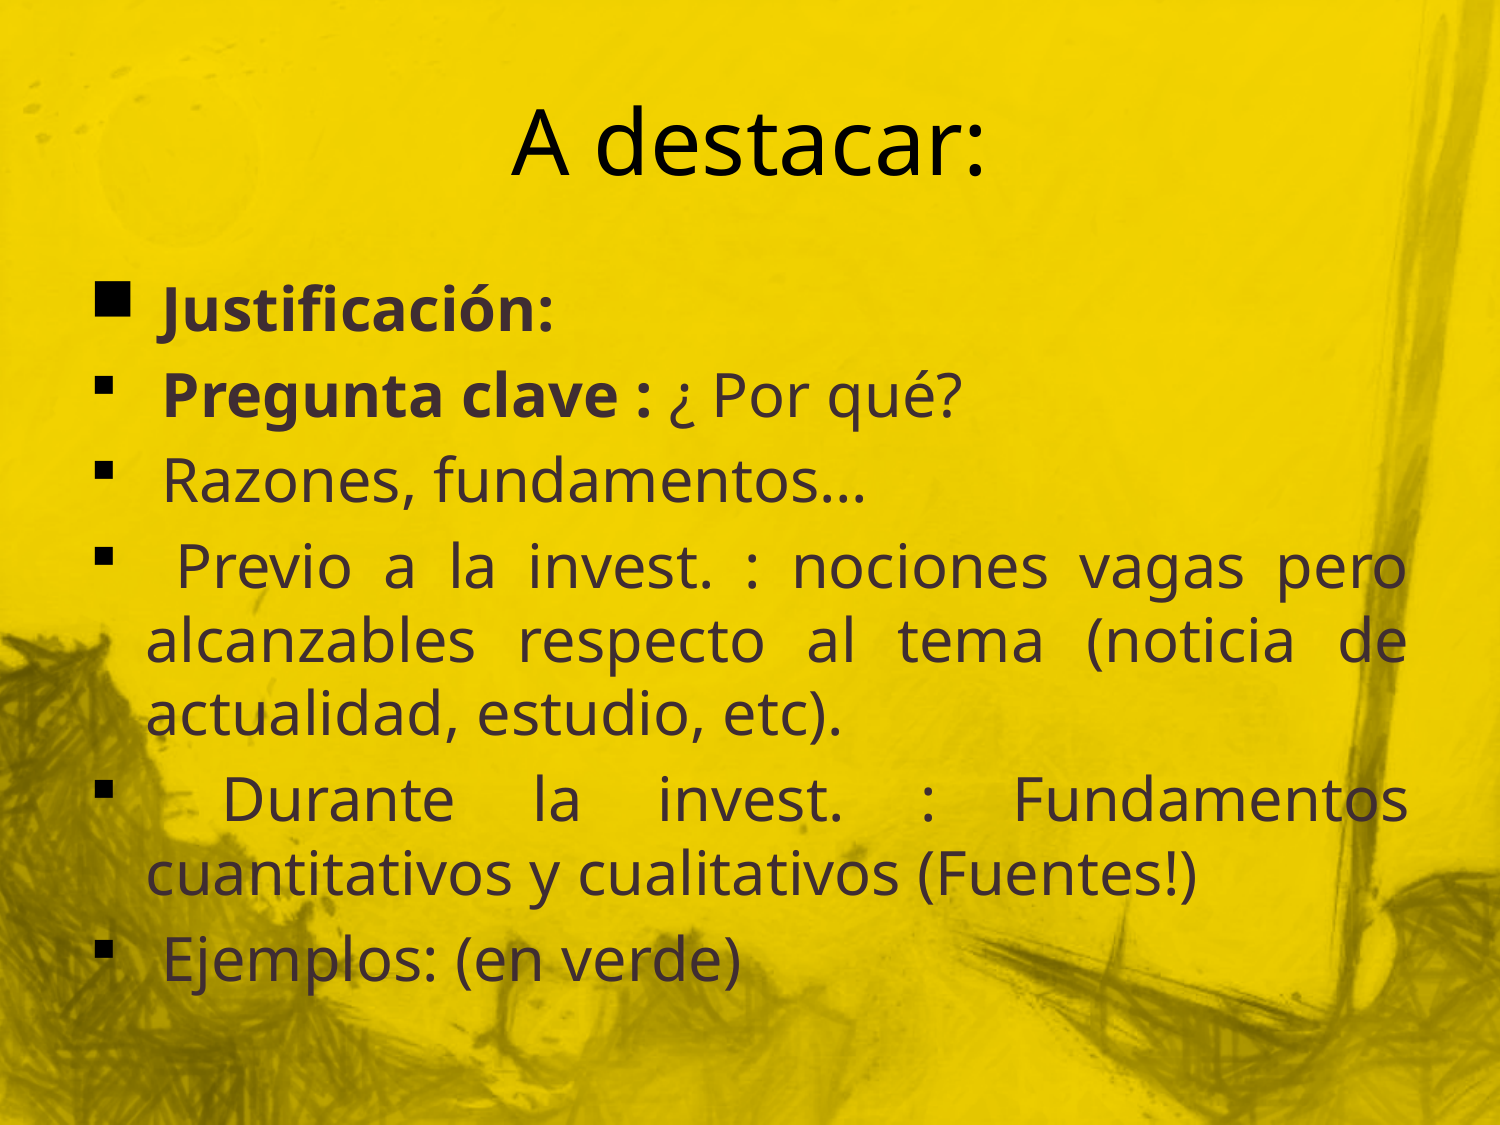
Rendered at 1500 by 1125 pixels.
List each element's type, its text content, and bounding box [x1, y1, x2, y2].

list Justificación: Pregunta clave : ¿ Por qué? Razones, fundamentos… Previo a la invest. : nociones vagas pero alcanzables respecto al tema (noticia de actualidad, estudio, etc). Durante la invest. : Fundamentos cuantitativos y cualitativos (Fuentes!) Ejemplos: (en verde) [75, 262, 1425, 1005]
title A destacar: [75, 45, 1425, 233]
